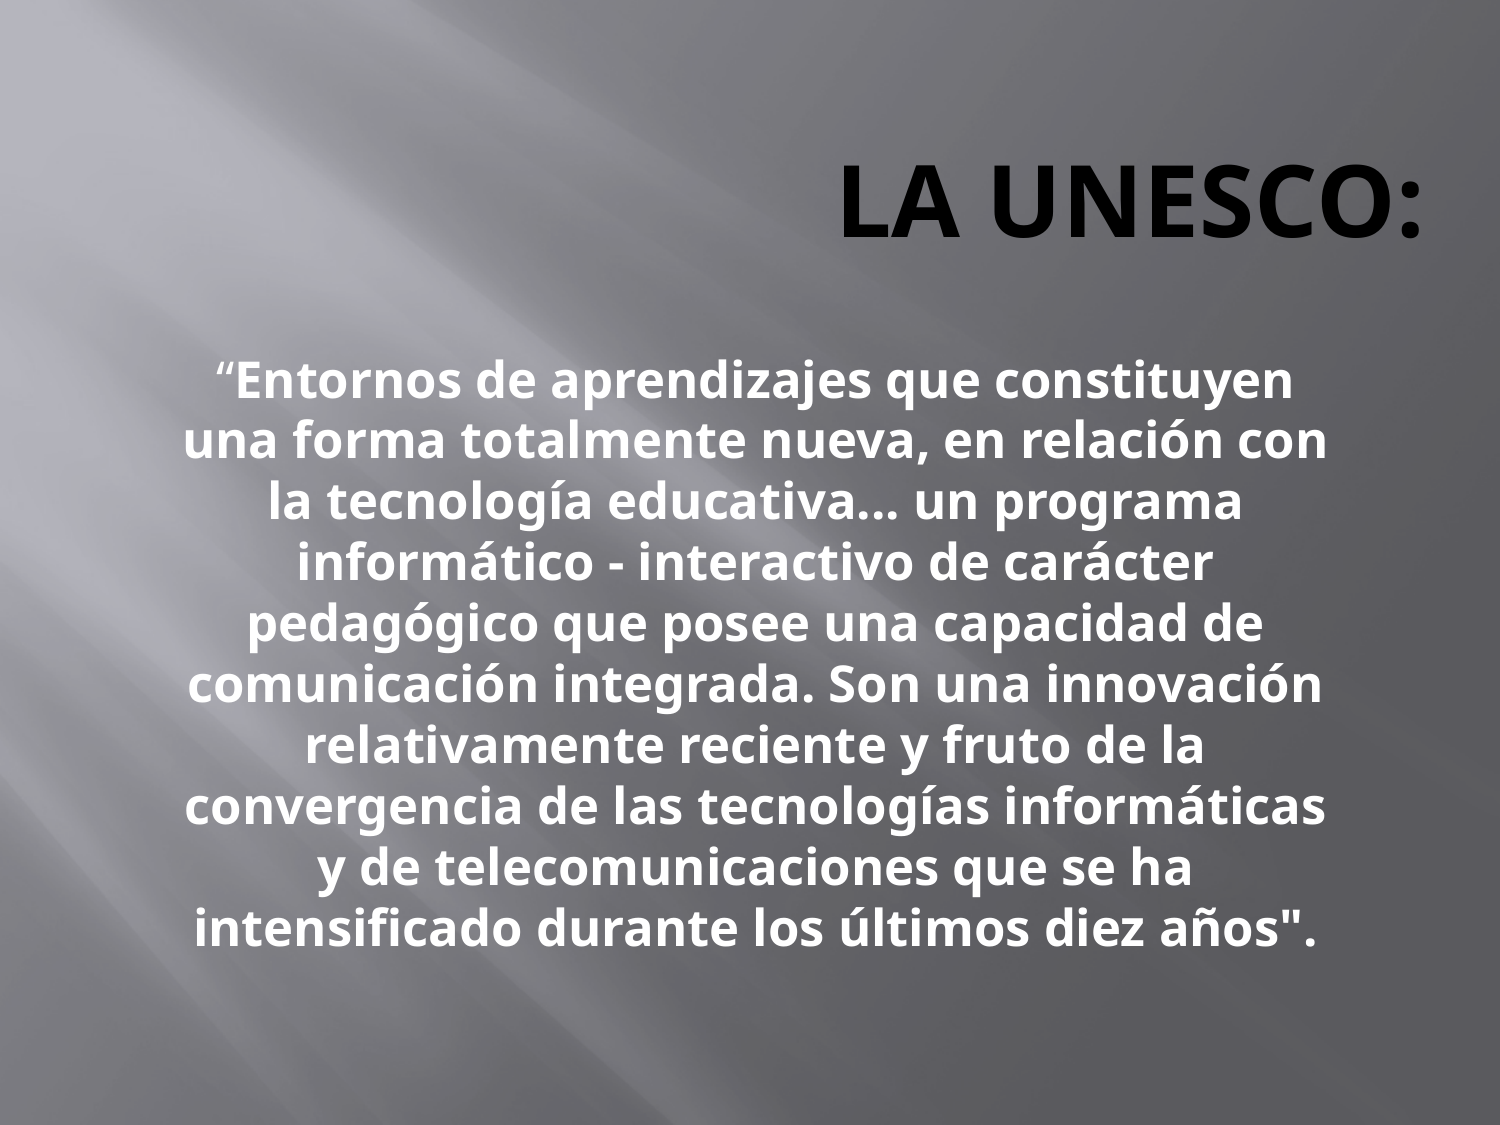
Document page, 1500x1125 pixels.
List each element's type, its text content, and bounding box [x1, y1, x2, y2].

title LA UNESCO: [82, 82, 1432, 258]
subtitle “Entornos de aprendizajes que constituyen una forma totalmente nueva, en relación con la tecnología educativa... un programa informático - interactivo de carácter pedagógico que posee una capacidad de comunicación integrada. Son una innovación relativamente reciente y fruto de la convergencia de las tecnologías informáticas y de telecomunicaciones que se ha intensificado durante los últimos diez años". [164, 339, 1348, 1020]
